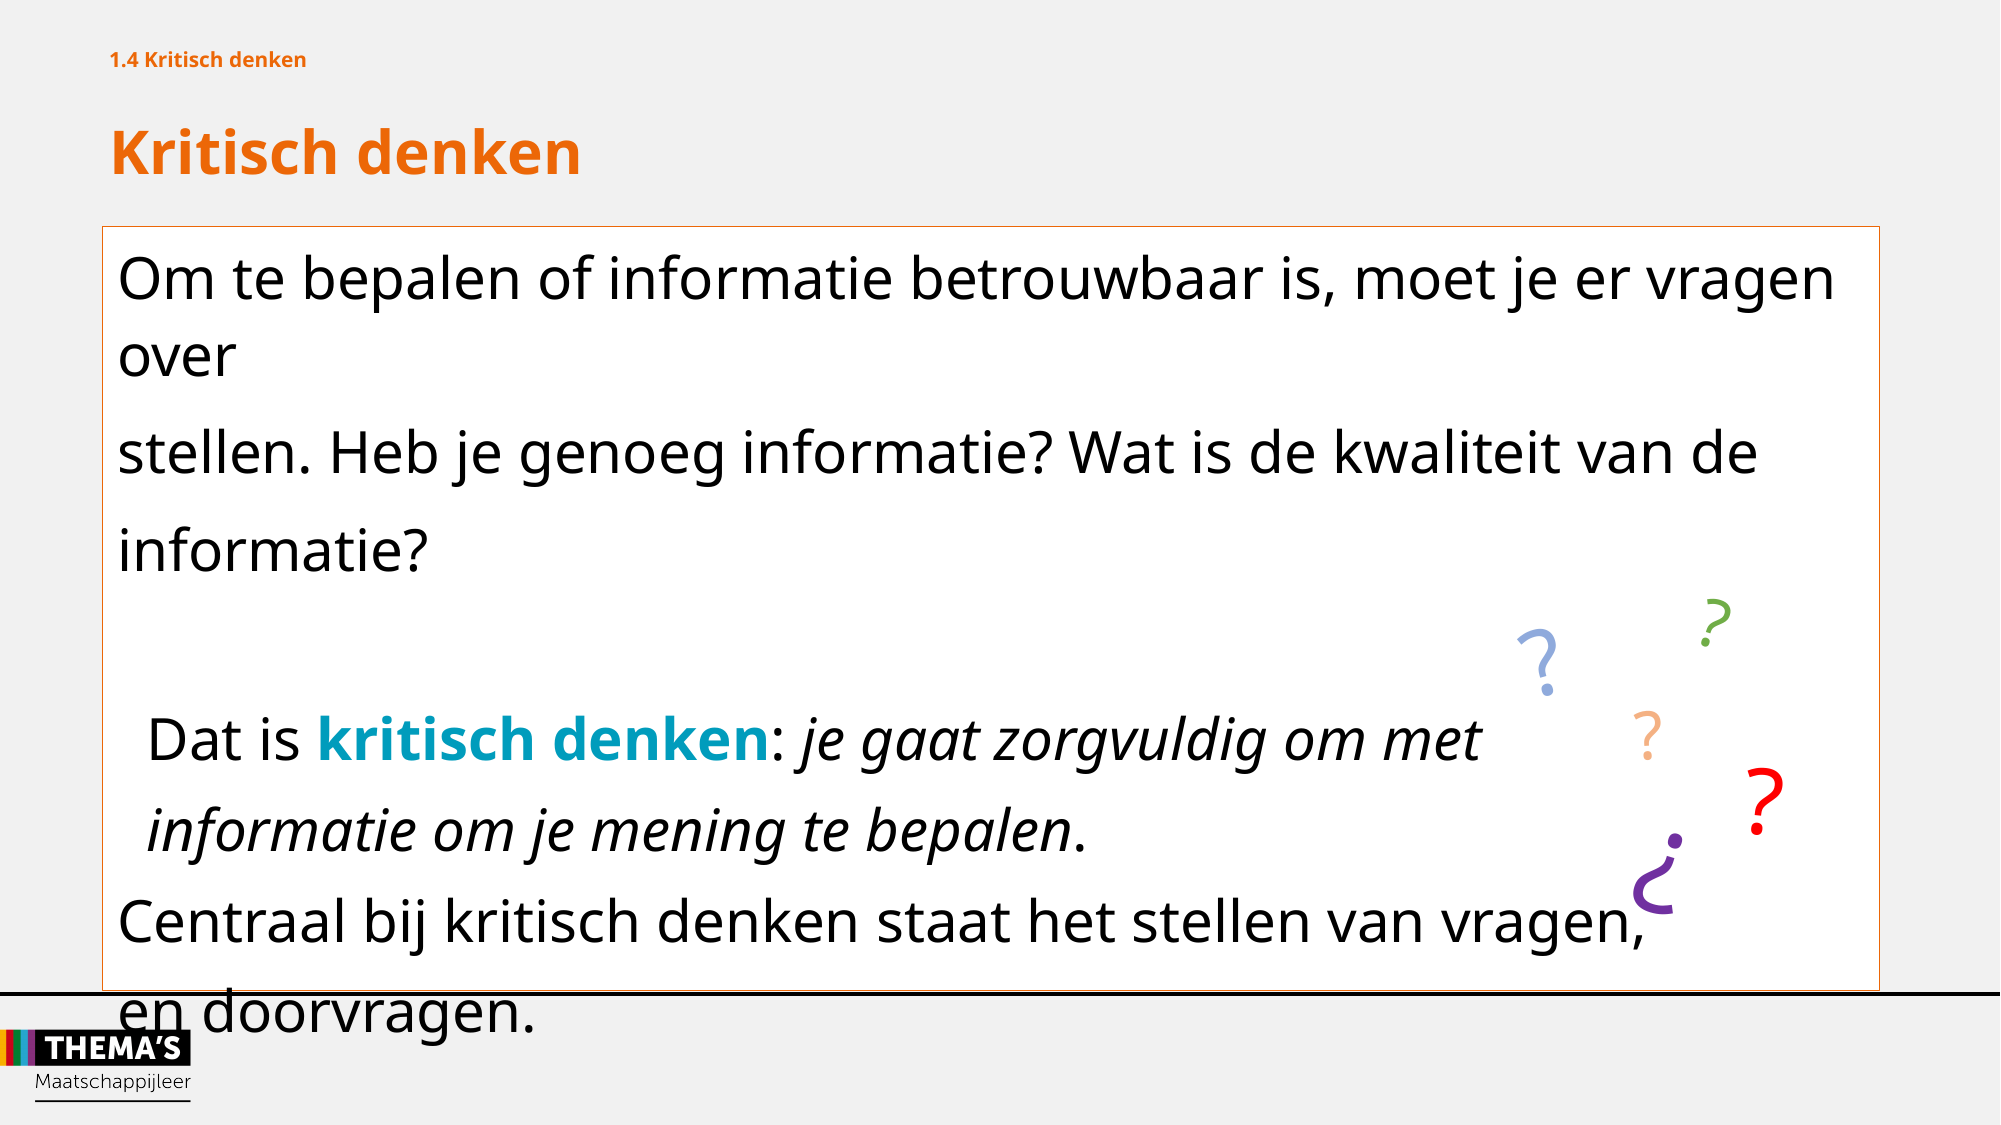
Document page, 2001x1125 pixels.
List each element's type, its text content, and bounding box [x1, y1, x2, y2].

picture [0, 993, 203, 1125]
text_box ? [1673, 567, 1752, 674]
list 1.4 Kritisch denken [94, 33, 941, 88]
list Kritisch denken [94, 114, 1879, 205]
list Om te bepalen of informatie betrouwbaar is, moet je er vragen over stellen. Heb je genoeg informatie? Wat is de kwaliteit van de informatie? Dat is kritisch denken: je gaat zorgvuldig om met informatie om je mening te bepalen. Centraal bij kritisch denken staat het stellen van vragen, en doorvragen. [102, 226, 1880, 991]
text_box ? [1626, 801, 1720, 961]
text_box ? [1722, 732, 1788, 862]
text_box ? [1491, 594, 1577, 729]
text_box ? [1616, 684, 1675, 783]
